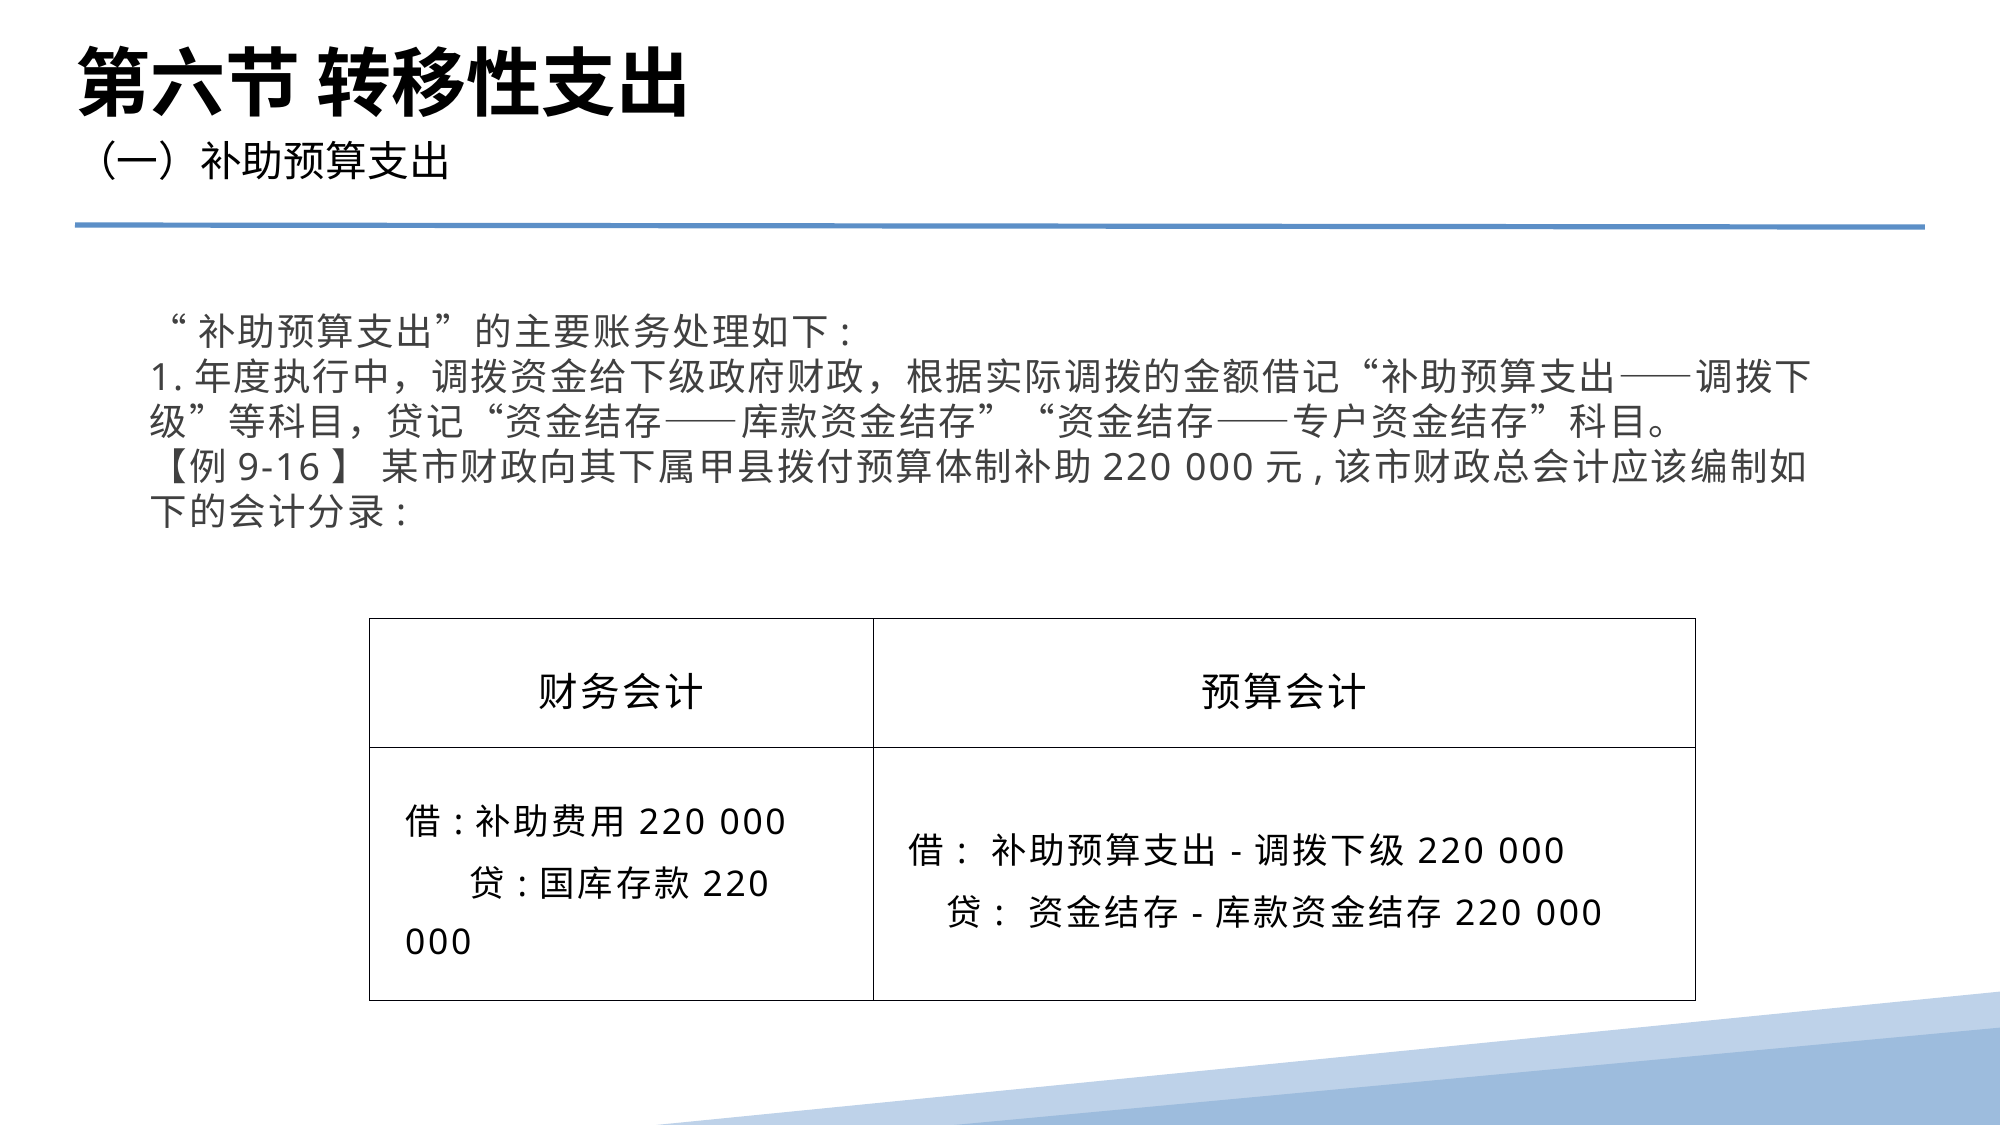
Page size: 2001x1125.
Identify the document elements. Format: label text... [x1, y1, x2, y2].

table_header 预算会计 [874, 619, 1695, 747]
text_box 第六节 转移性支出 [75, 24, 1925, 124]
text_box （一）补助预算支出 [75, 124, 1925, 200]
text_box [74, 224, 1925, 228]
table_header 财务会计 [370, 619, 873, 747]
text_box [656, 991, 2000, 1125]
table_cell 借: 补助预算支出-调拨下级220 000 贷: 资金结存-库款资金结存220 000 [874, 748, 1695, 991]
table_cell 借:补助费用220 000 贷:国库存款220 000 [370, 748, 873, 1000]
text_box “补助预算支出”的主要账务处理如下: 1.年度执行中，调拨资金给下级政府财政，根据实际调拨的金额借记“补助预算支出——调拨下级”等科目，贷记“资金结存——库款资金结存”“资金结存——专户资金结存”科目。 【例9-16】 某市财政向其下属甲县拨付预算体制补助220 000元,该市财政总会计应该编制如下的会计分录: [139, 228, 1858, 684]
